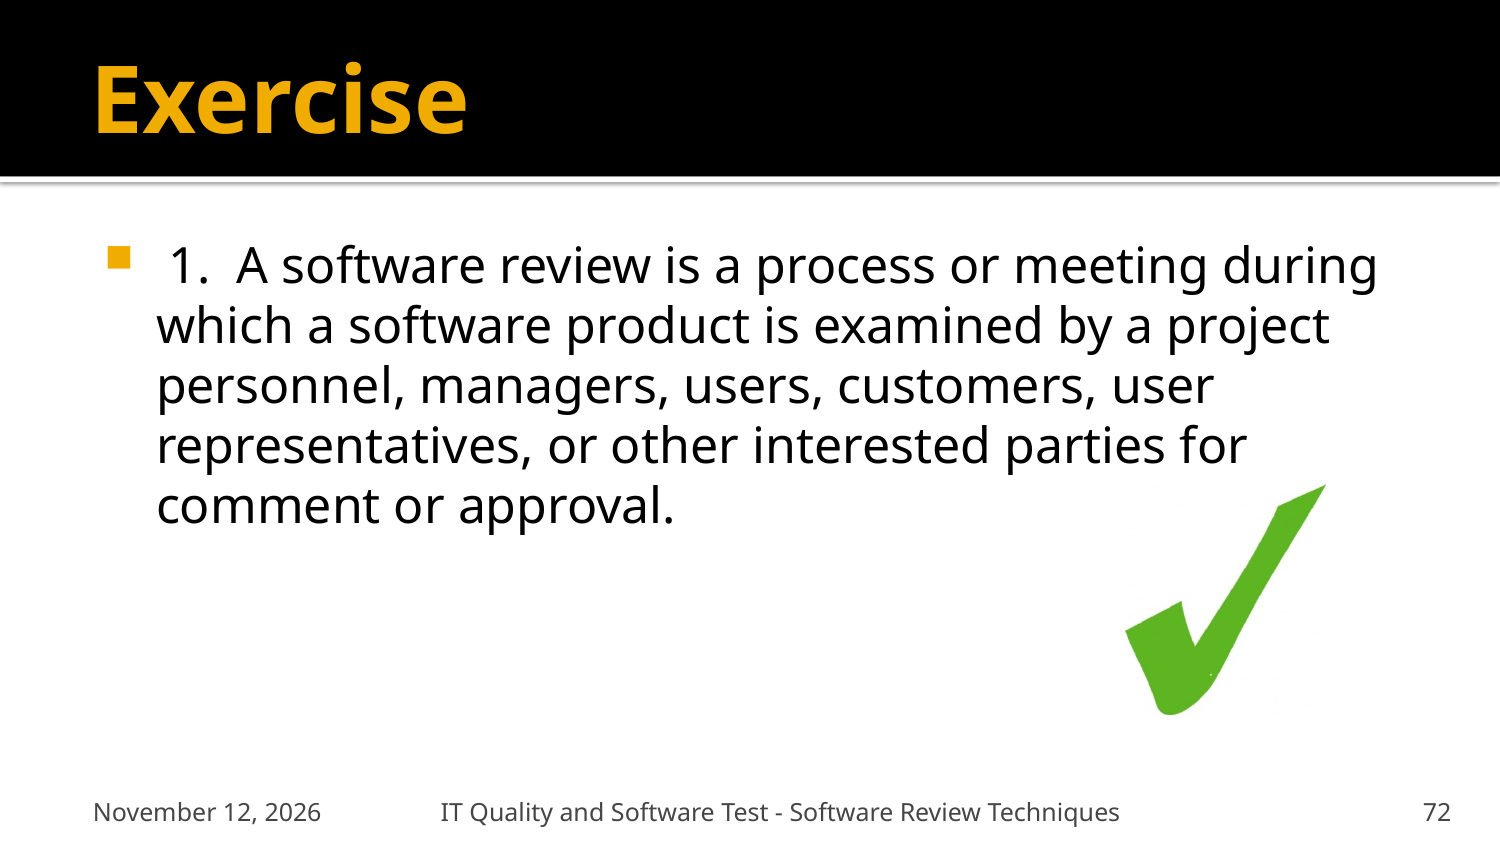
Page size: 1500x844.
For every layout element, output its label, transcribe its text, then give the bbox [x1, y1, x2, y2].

list 1. A software review is a process or meeting during which a software product is examined by a project personnel, managers, users, customers, user representatives, or other interested parties for comment or approval. [75, 218, 1425, 788]
slide_number 72 [1345, 796, 1467, 831]
footer IT Quality and Software Test - Software Review Techniques [433, 796, 1337, 831]
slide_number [75, 796, 425, 831]
title Exercise [75, 19, 1425, 174]
picture [1124, 484, 1326, 715]
